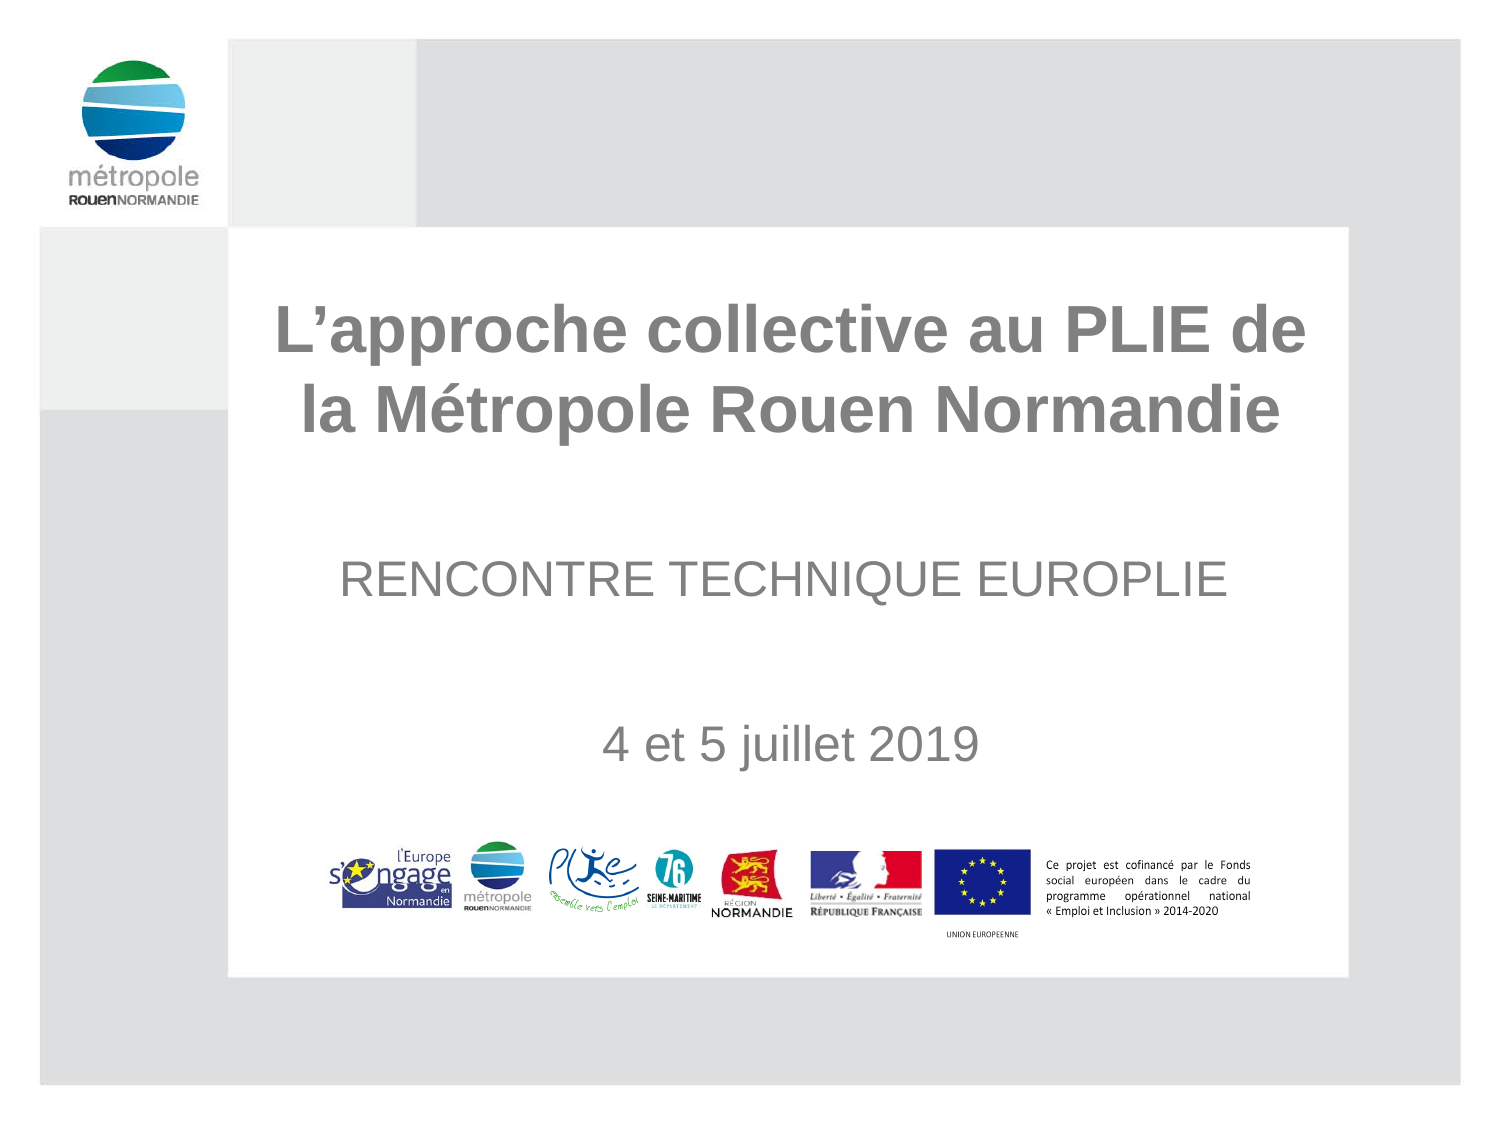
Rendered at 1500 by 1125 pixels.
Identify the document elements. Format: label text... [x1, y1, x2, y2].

list RENCONTRE TECHNIQUE EUROPLIE [253, 538, 1329, 704]
picture [0, 0, 1500, 1125]
list L’approche collective au PLIE de la Métropole Rouen Normandie [253, 278, 1329, 480]
list 4 et 5 juillet 2019 [253, 704, 1329, 787]
